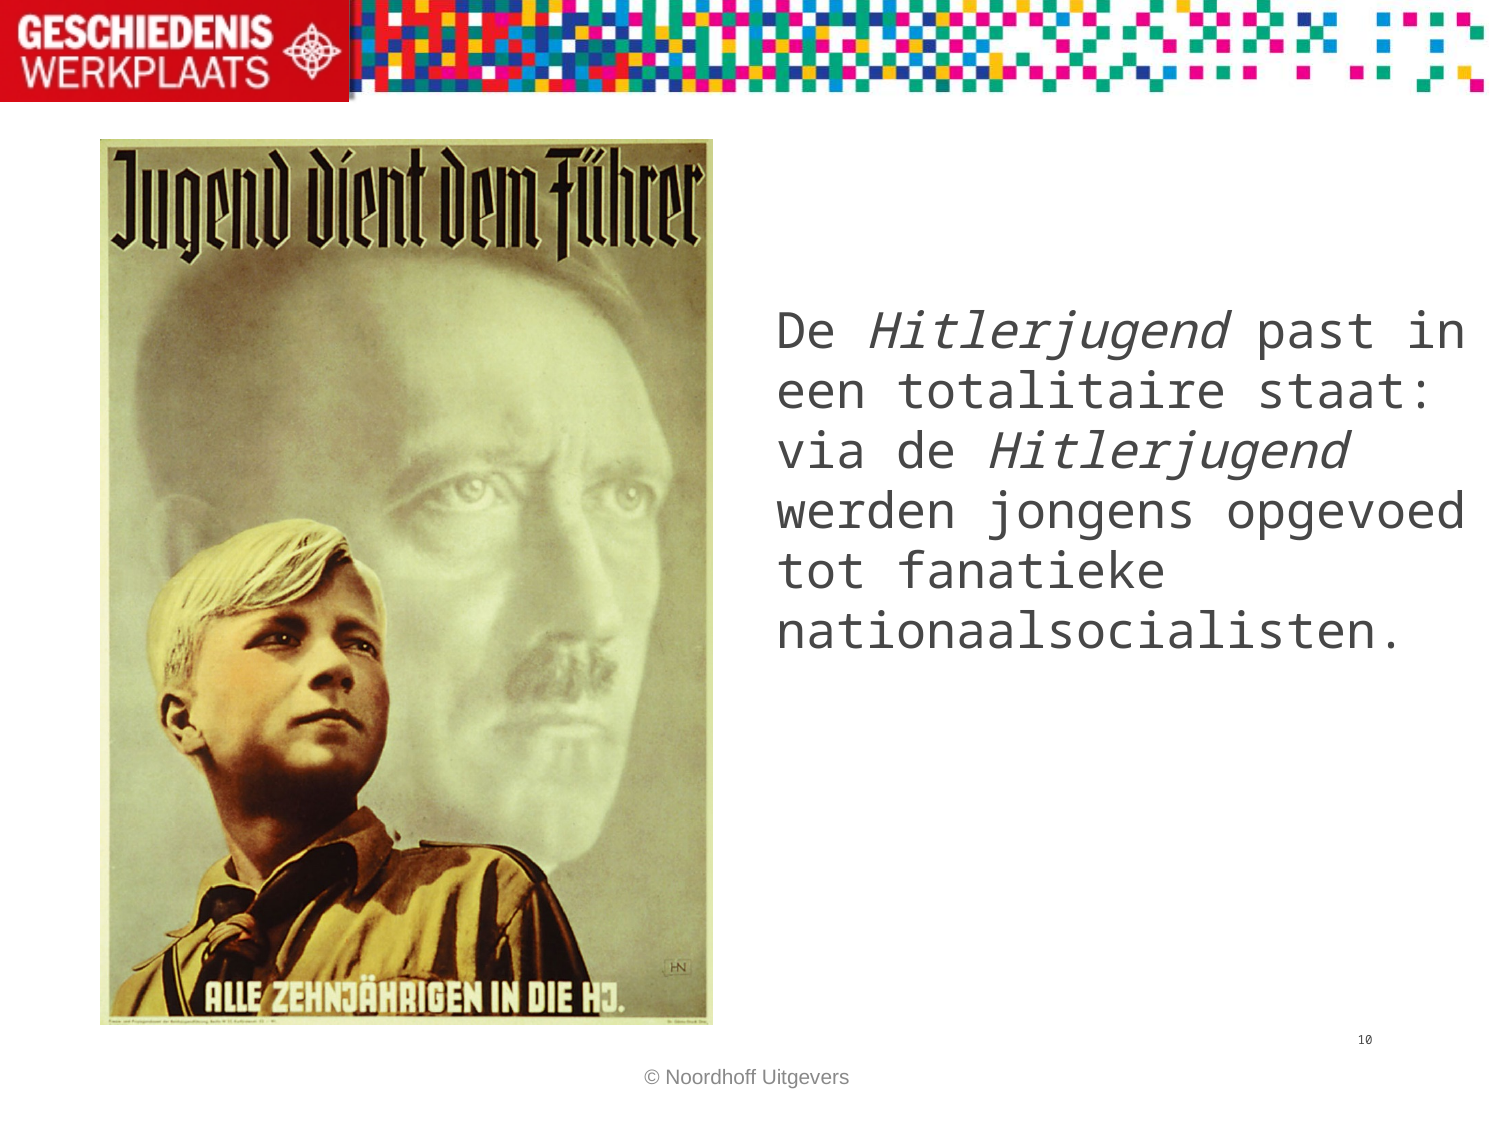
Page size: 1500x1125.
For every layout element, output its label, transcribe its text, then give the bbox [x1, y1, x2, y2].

slide_number 10 [1325, 1025, 1388, 1063]
picture [0, 0, 1500, 1125]
text_box © Noordhoff Uitgevers [512, 1045, 988, 1106]
text_box De Hitlerjugend past in een totalitaire staat: via de Hitlerjugend werden jongens opgevoed tot fanatieke nationaalsocialisten. [761, 290, 1483, 666]
